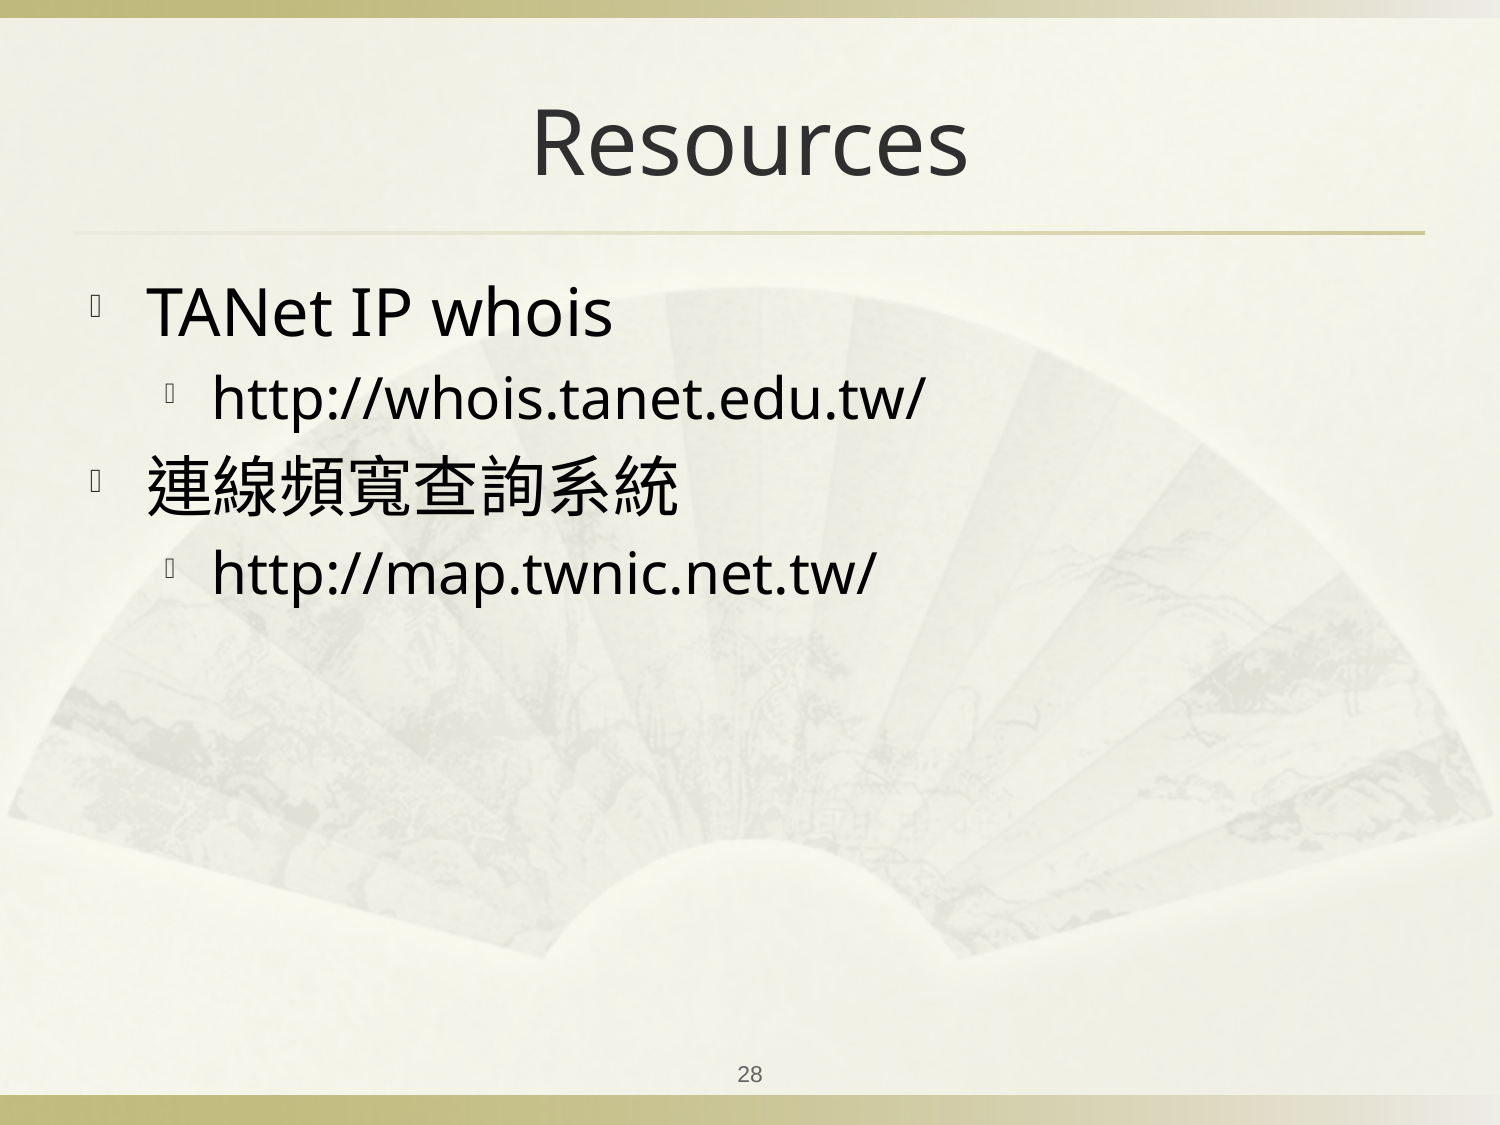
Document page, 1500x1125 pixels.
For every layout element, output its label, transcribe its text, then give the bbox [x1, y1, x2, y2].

slide_number 28 [675, 1050, 825, 1097]
title Resources [75, 45, 1425, 233]
list TANet IP whois http://whois.tanet.edu.tw/ 連線頻寬查詢系統 http://map.twnic.net.tw/ [75, 262, 1425, 1032]
